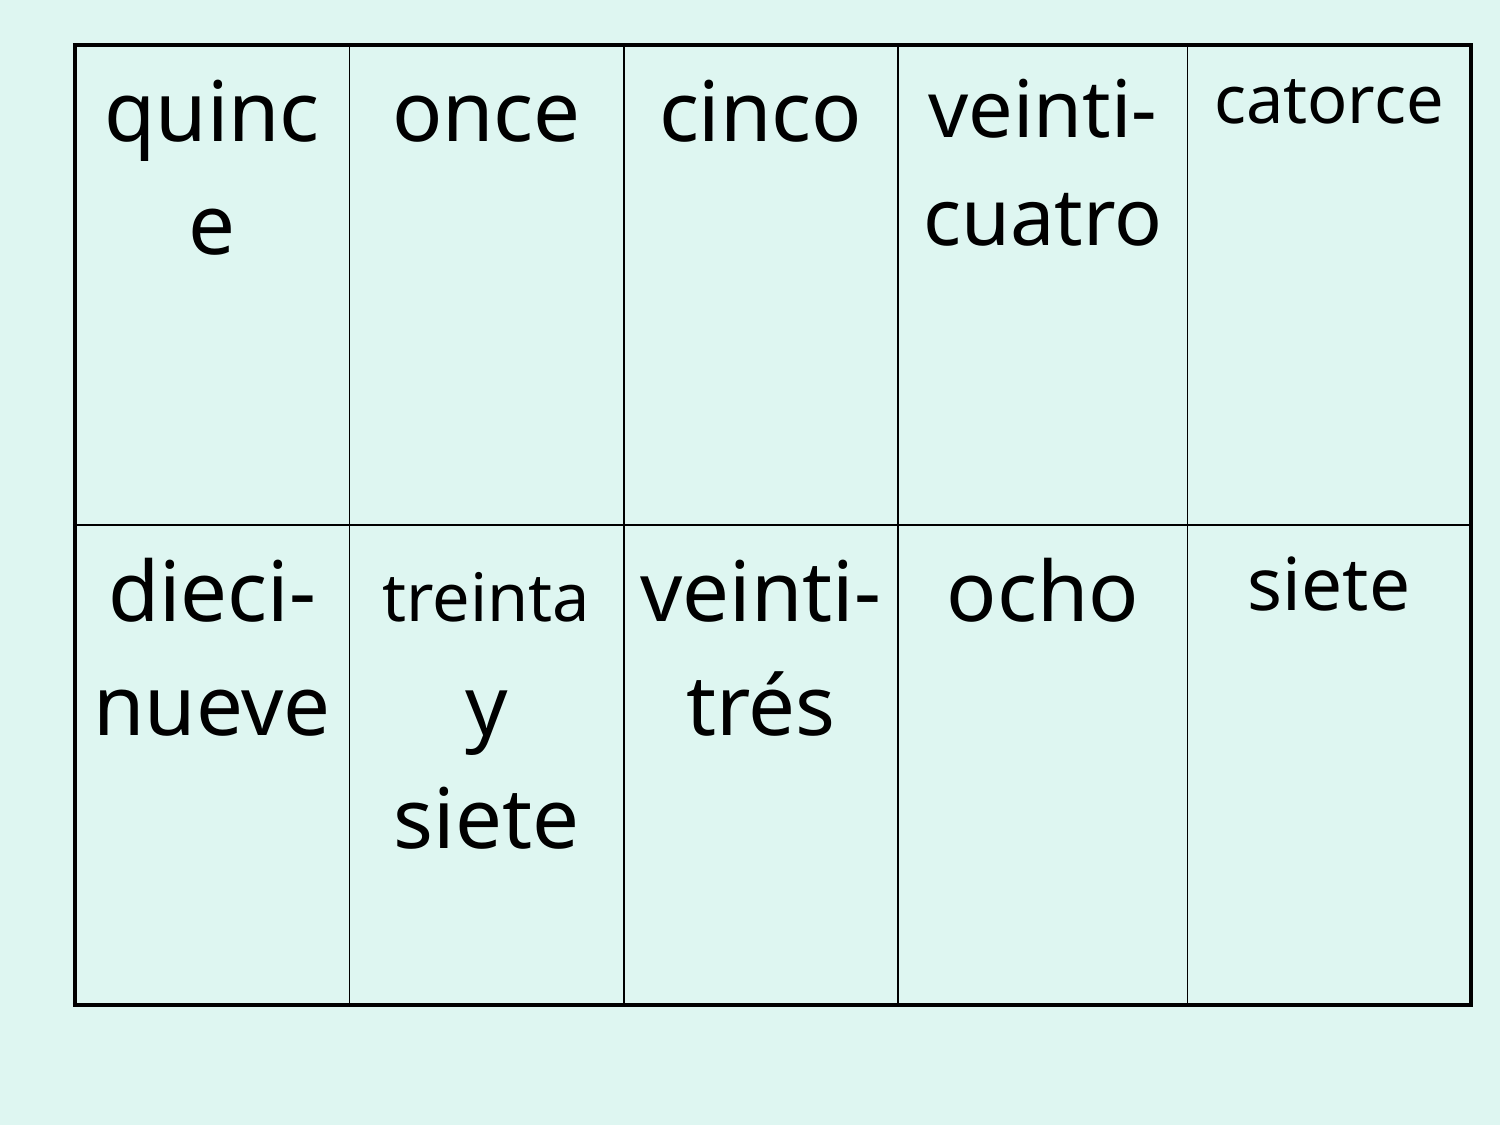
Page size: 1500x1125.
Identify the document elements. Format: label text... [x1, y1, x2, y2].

table_cell ocho [899, 526, 1187, 1003]
table_header veinti-cuatro [899, 47, 1187, 524]
table_header quince [77, 47, 349, 524]
table_cell siete [1188, 526, 1469, 1003]
table_header once [350, 47, 623, 524]
table_header catorce [1188, 47, 1469, 524]
table_cell veinti-trés [625, 526, 897, 1003]
table_header cinco [625, 47, 897, 524]
table_cell treinta y siete [350, 526, 623, 1003]
table_cell dieci-nueve [77, 526, 349, 1003]
